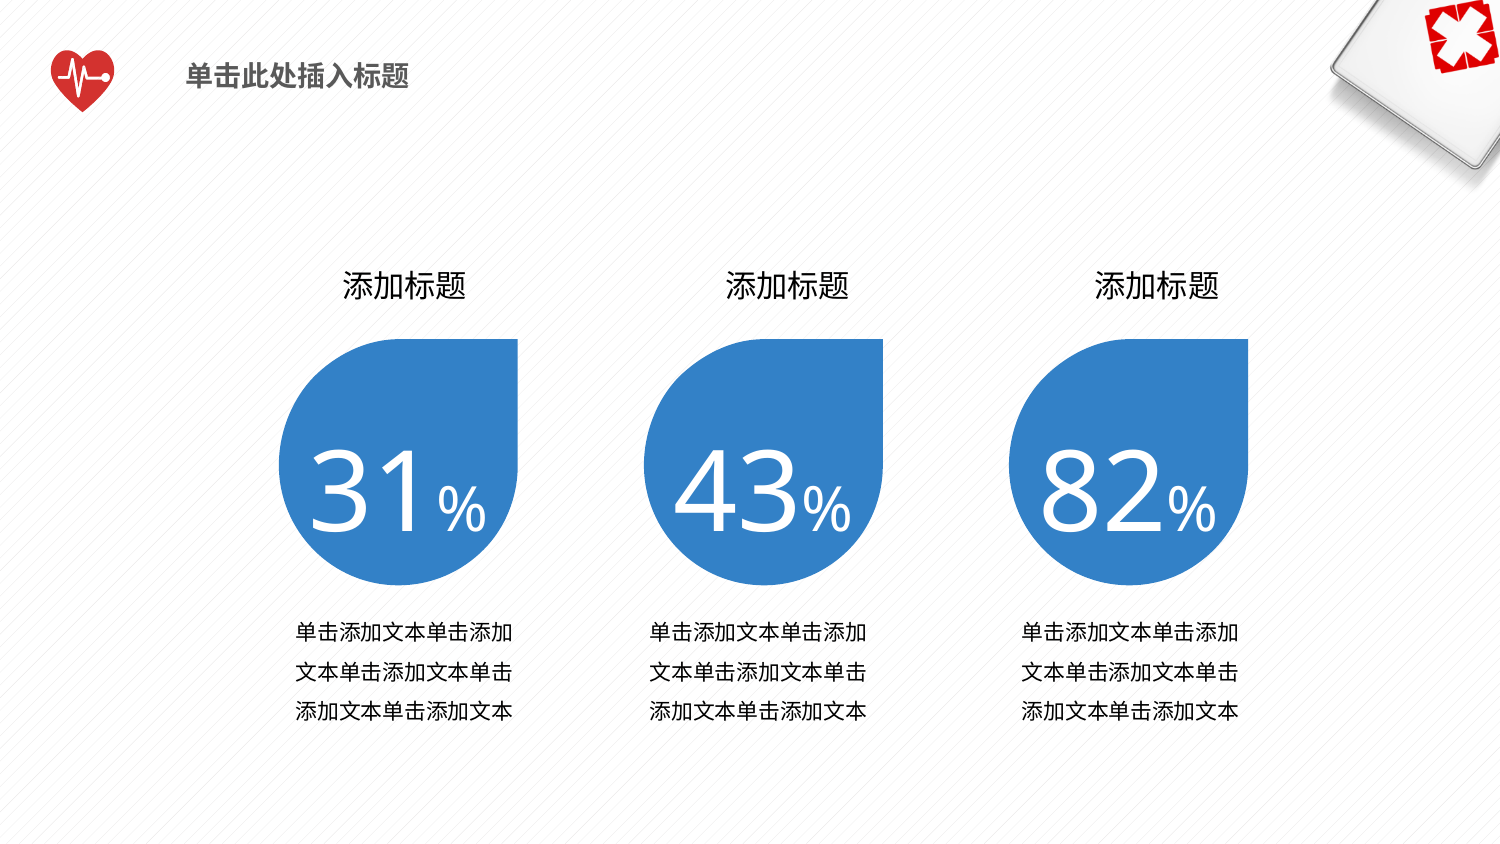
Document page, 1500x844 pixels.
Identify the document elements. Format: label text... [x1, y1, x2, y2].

text_box 添加标题 [1079, 259, 1235, 312]
text_box 单击添加文本单击添加 文本单击添加文本单击 添加文本单击添加文本 [634, 587, 883, 732]
text_box 43% [643, 339, 883, 586]
text_box 31% [278, 339, 518, 586]
text_box 单击此处插入标题 [170, 50, 425, 100]
text_box 单击添加文本单击添加 文本单击添加文本单击 添加文本单击添加文本 [1006, 587, 1255, 732]
text_box 82% [1008, 339, 1249, 586]
text_box [50, 50, 115, 113]
text_box 单击添加文本单击添加 文本单击添加文本单击 添加文本单击添加文本 [280, 587, 529, 732]
text_box 添加标题 [710, 259, 866, 312]
text_box 添加标题 [327, 259, 482, 312]
picture [1314, 0, 1500, 202]
